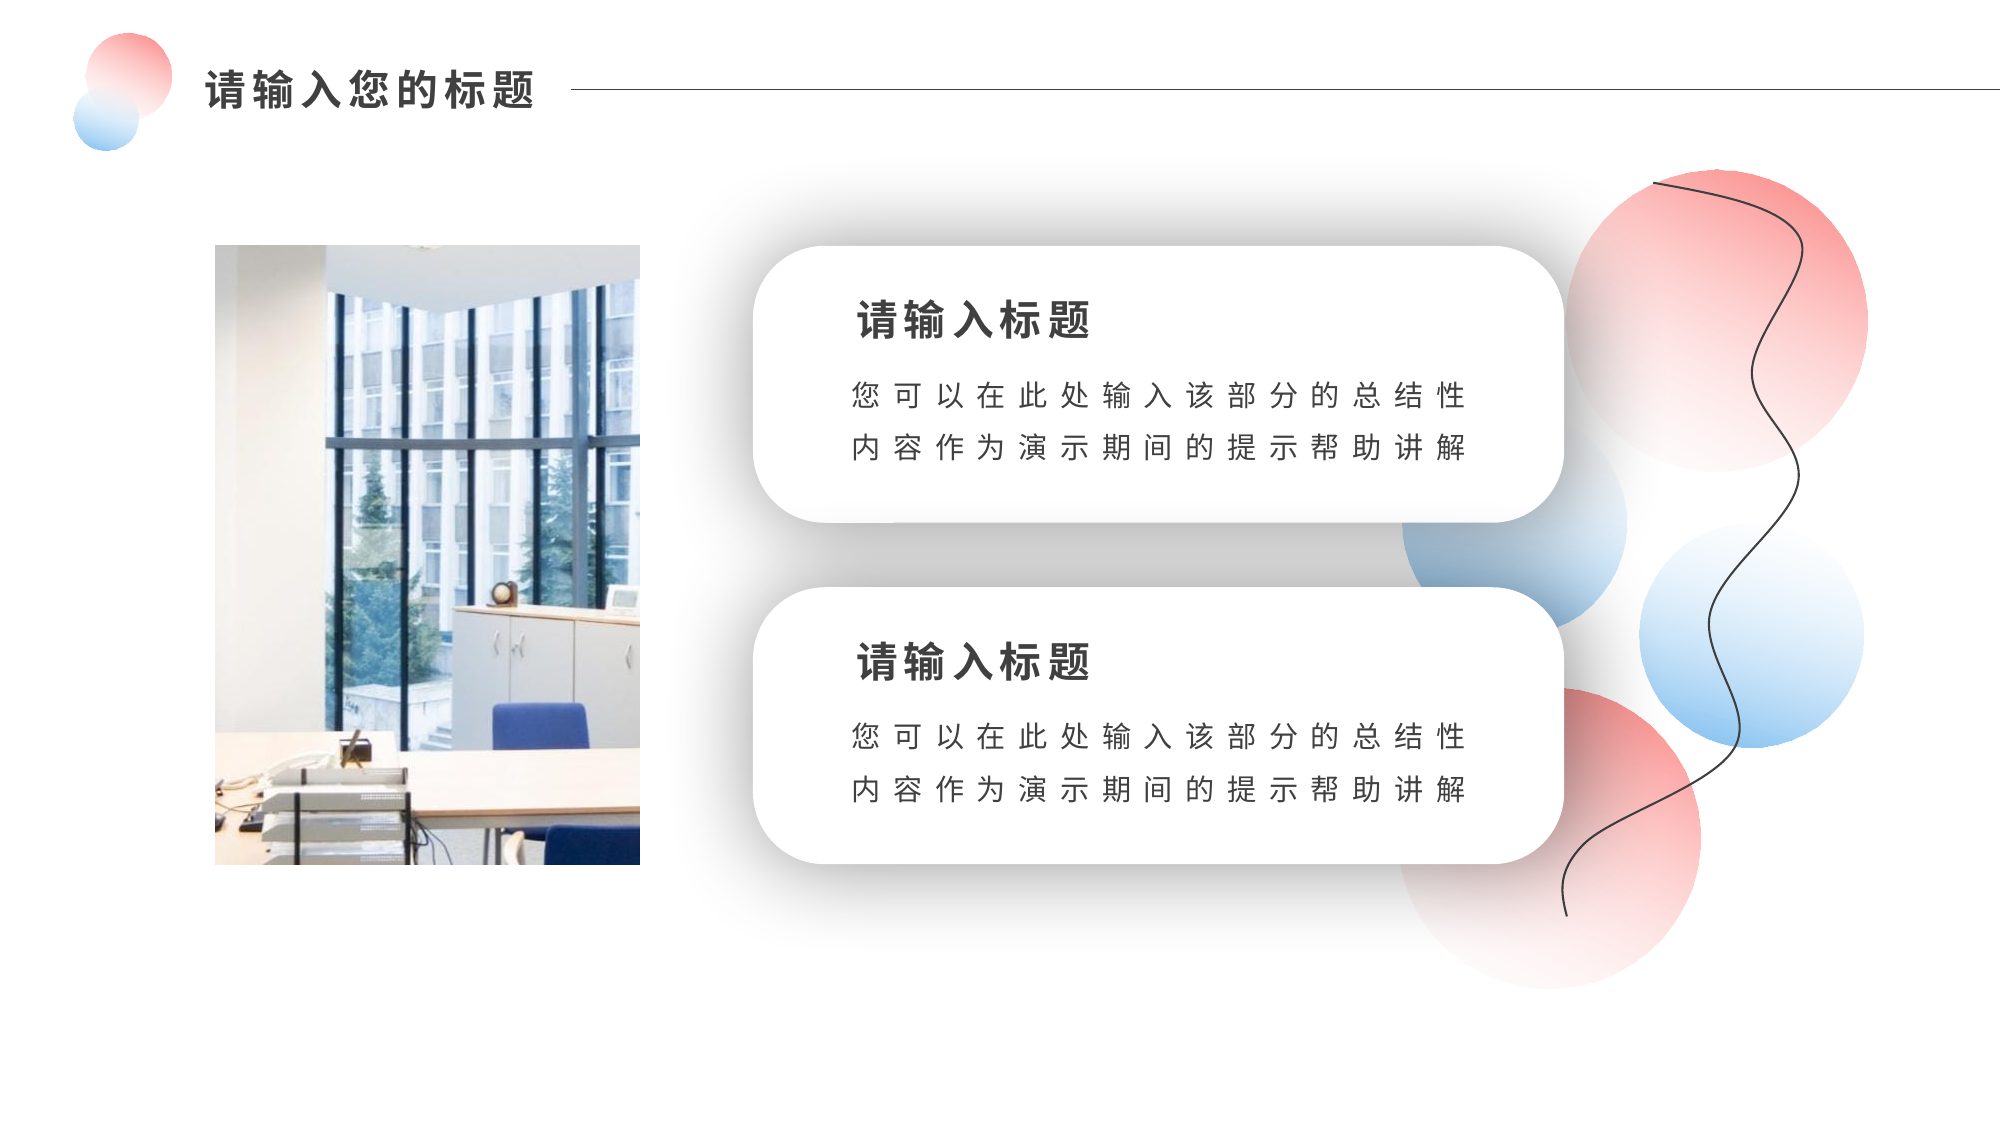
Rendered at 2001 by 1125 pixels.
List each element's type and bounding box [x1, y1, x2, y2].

picture [215, 245, 640, 865]
text_box [1397, 169, 1868, 989]
text_box [752, 245, 1565, 523]
text_box [752, 587, 1565, 865]
